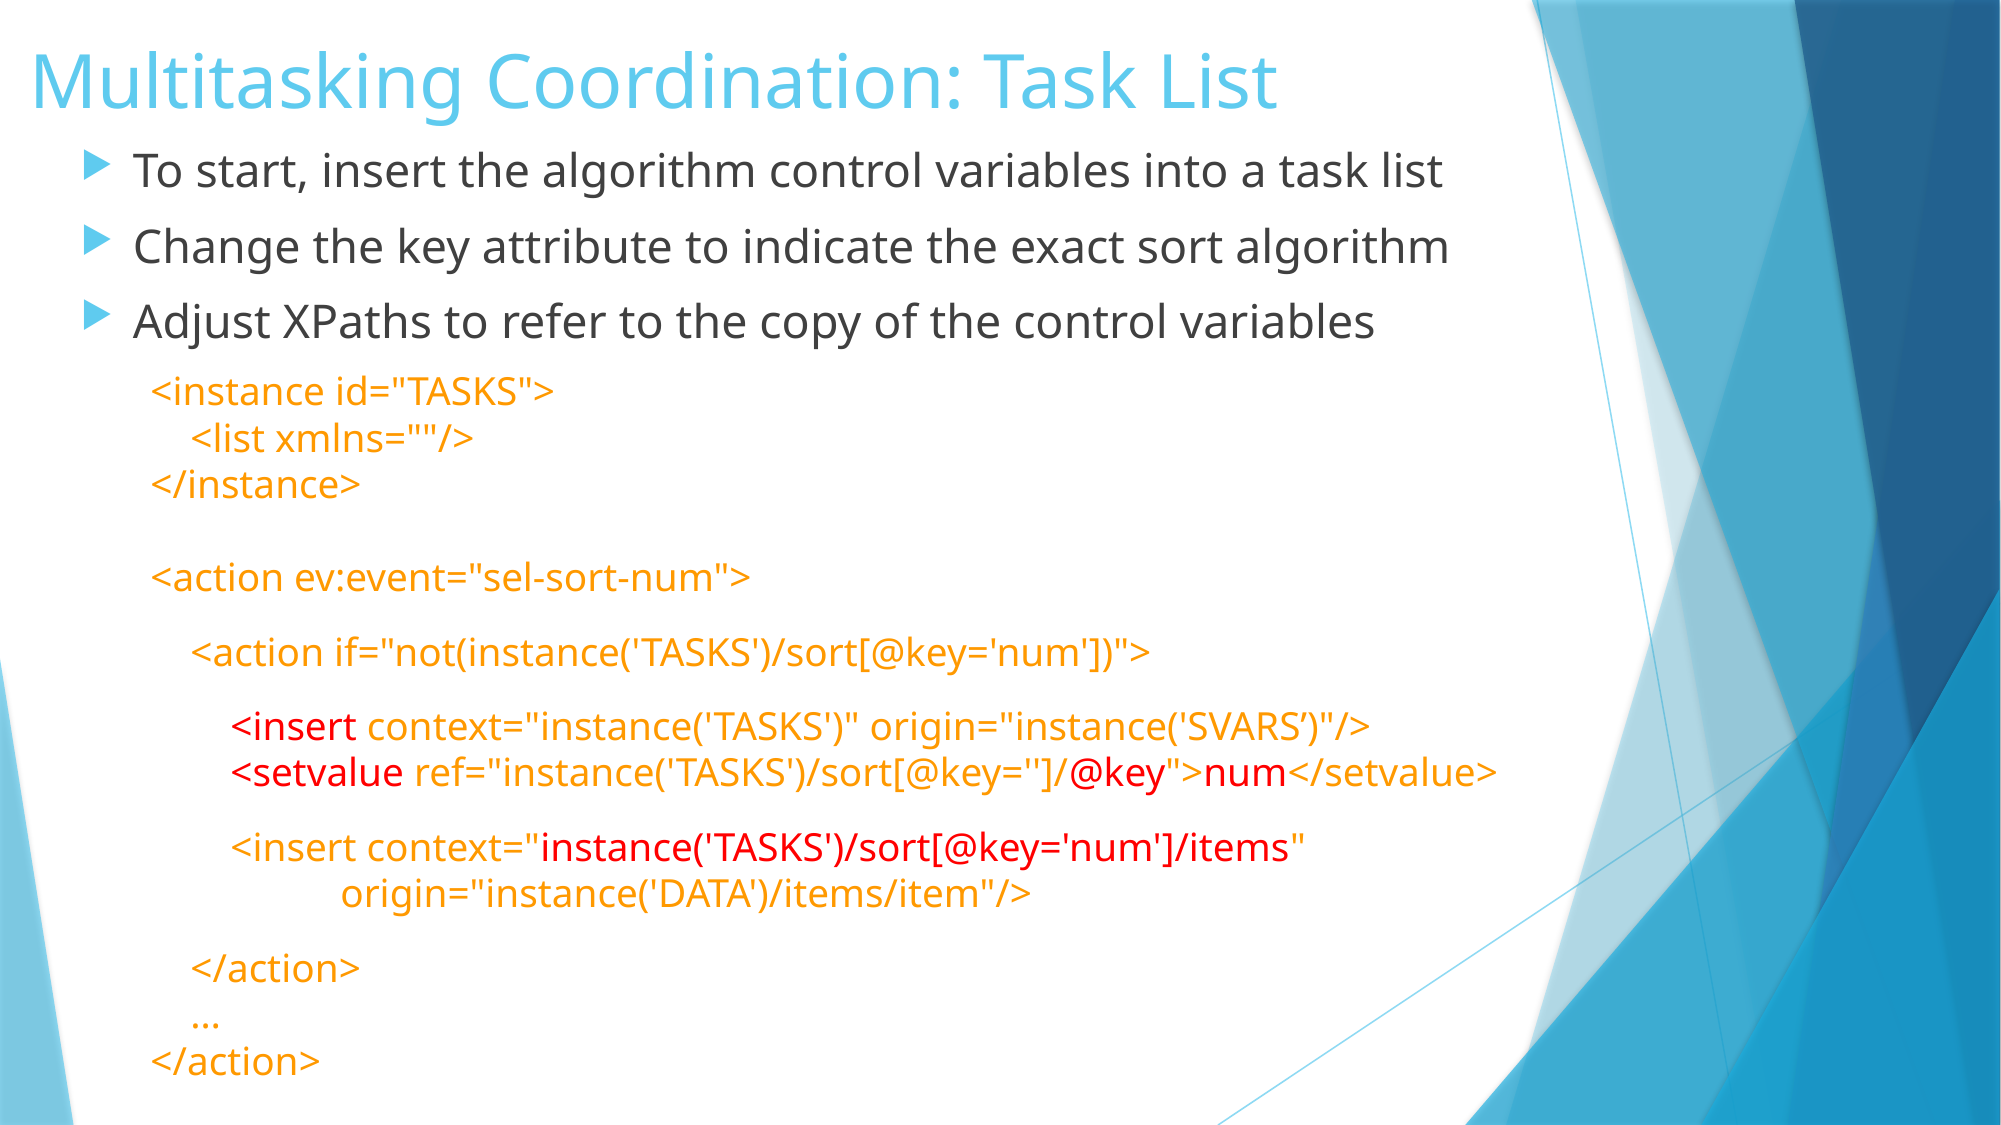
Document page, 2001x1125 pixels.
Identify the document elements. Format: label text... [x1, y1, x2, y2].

list To start, insert the algorithm control variables into a task list Change the key attribute to indicate the exact sort algorithm Adjust XPaths to refer to the copy of the control variables <instance id="TASKS"> <list xmlns=""/> </instance> <action ev:event="sel-sort-num"> <action if="not(instance('TASKS')/sort[@key='num'])"> <insert context="instance('TASKS')" origin="instance('SVARS’)"/> <setvalue ref="instance('TASKS')/sort[@key='']/@key">num</setvalue> <insert context="instance('TASKS')/sort[@key='num']/items" origin="instance('DATA')/items/item"/> </action> … </action> [65, 133, 1730, 1100]
title Multitasking Coordination: Task List [14, 25, 1522, 134]
